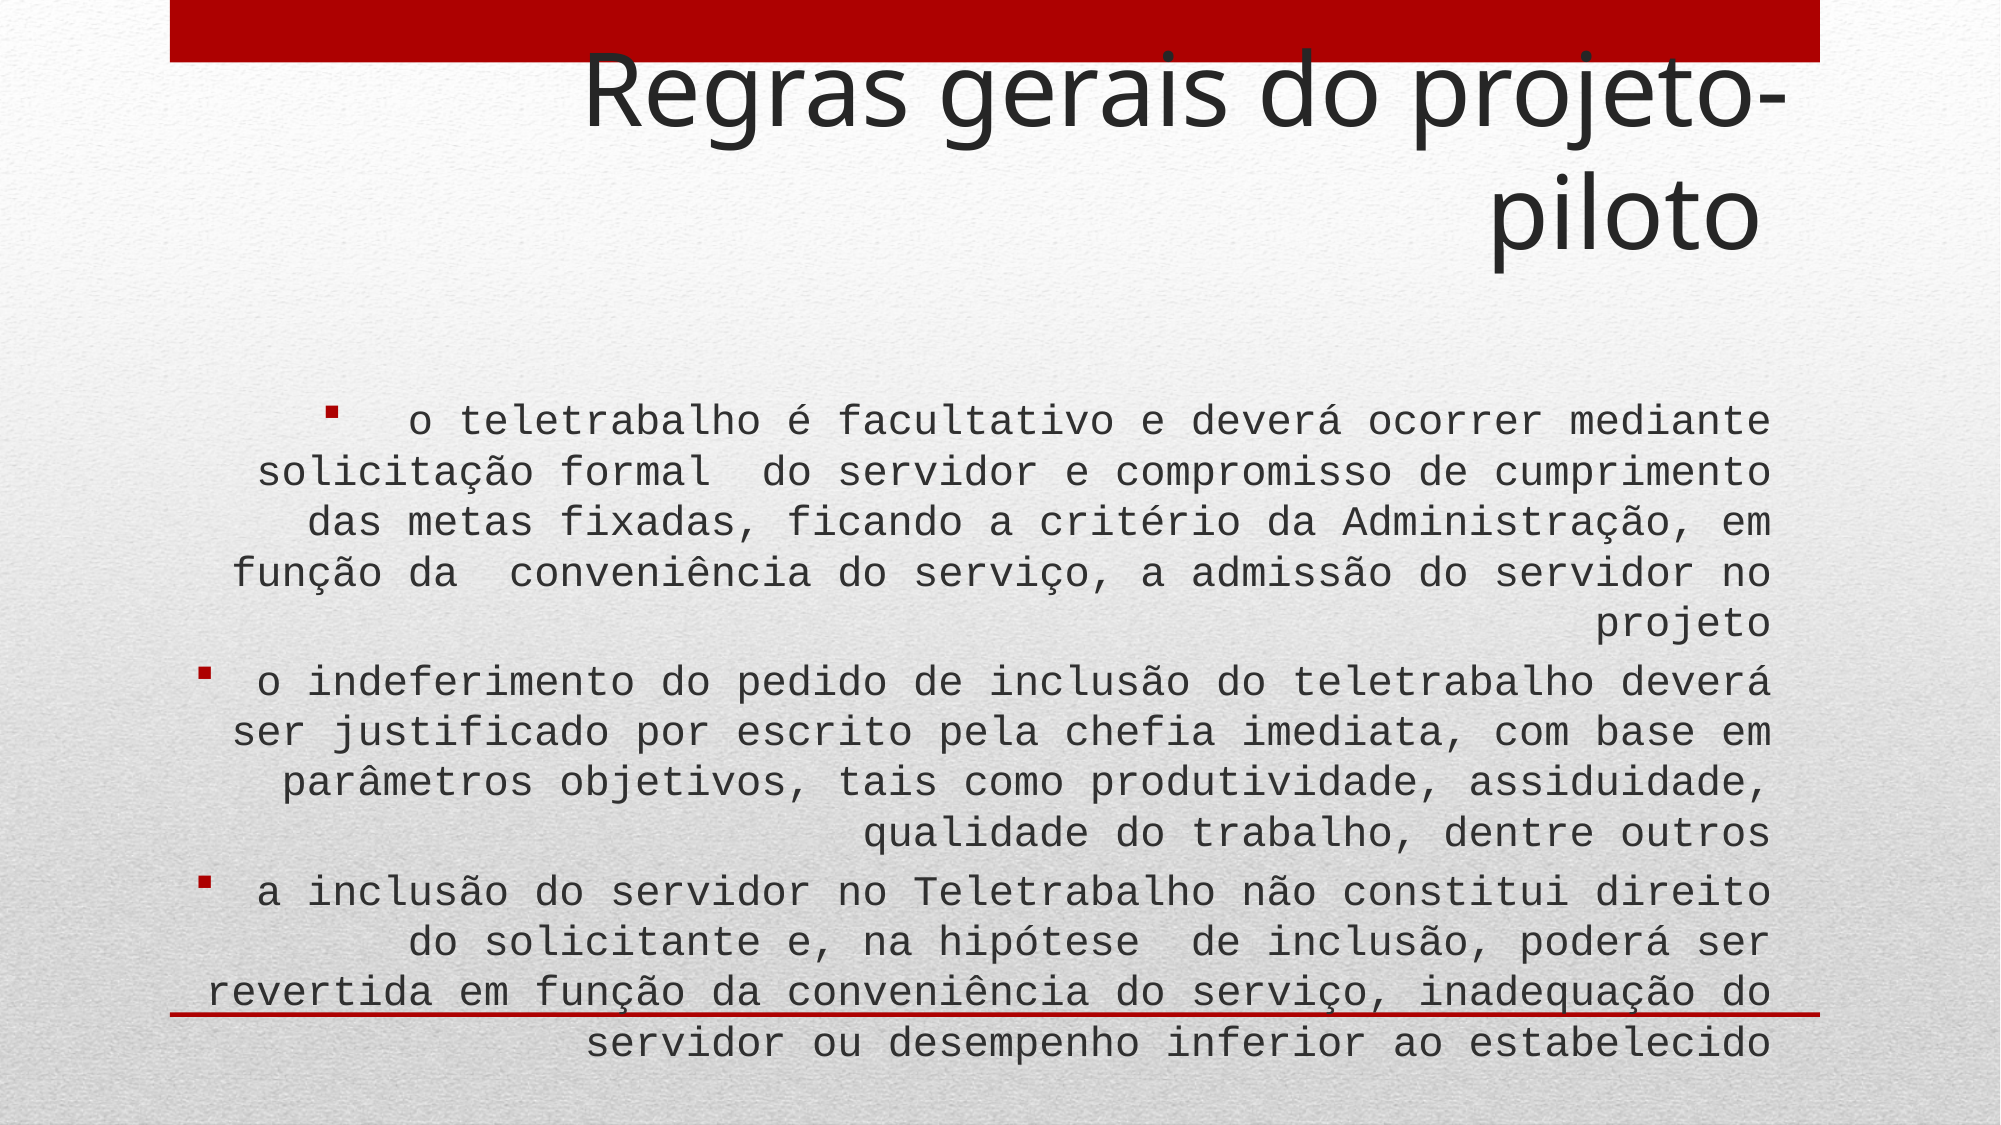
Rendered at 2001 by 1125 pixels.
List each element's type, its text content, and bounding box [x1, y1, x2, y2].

title Regras gerais do projeto-piloto [321, 14, 1805, 278]
list o teletrabalho é facultativo e deverá ocorrer mediante solicitação formal do servidor e compromisso de cumprimento das metas fixadas, ficando a critério da Administração, em função da conveniência do serviço, a admissão do servidor no projeto o indeferimento do pedido de inclusão do teletrabalho deverá ser justificado por escrito pela chefia imediata, com base em parâmetros objetivos, tais como produtividade, assiduidade, qualidade do trabalho, dentre outros a inclusão do servidor no Teletrabalho não constitui direito do solicitante e, na hipótese de inclusão, poderá ser revertida em função da conveniência do serviço, inadequação do servidor ou desempenho inferior ao estabelecido [135, 385, 1787, 1074]
